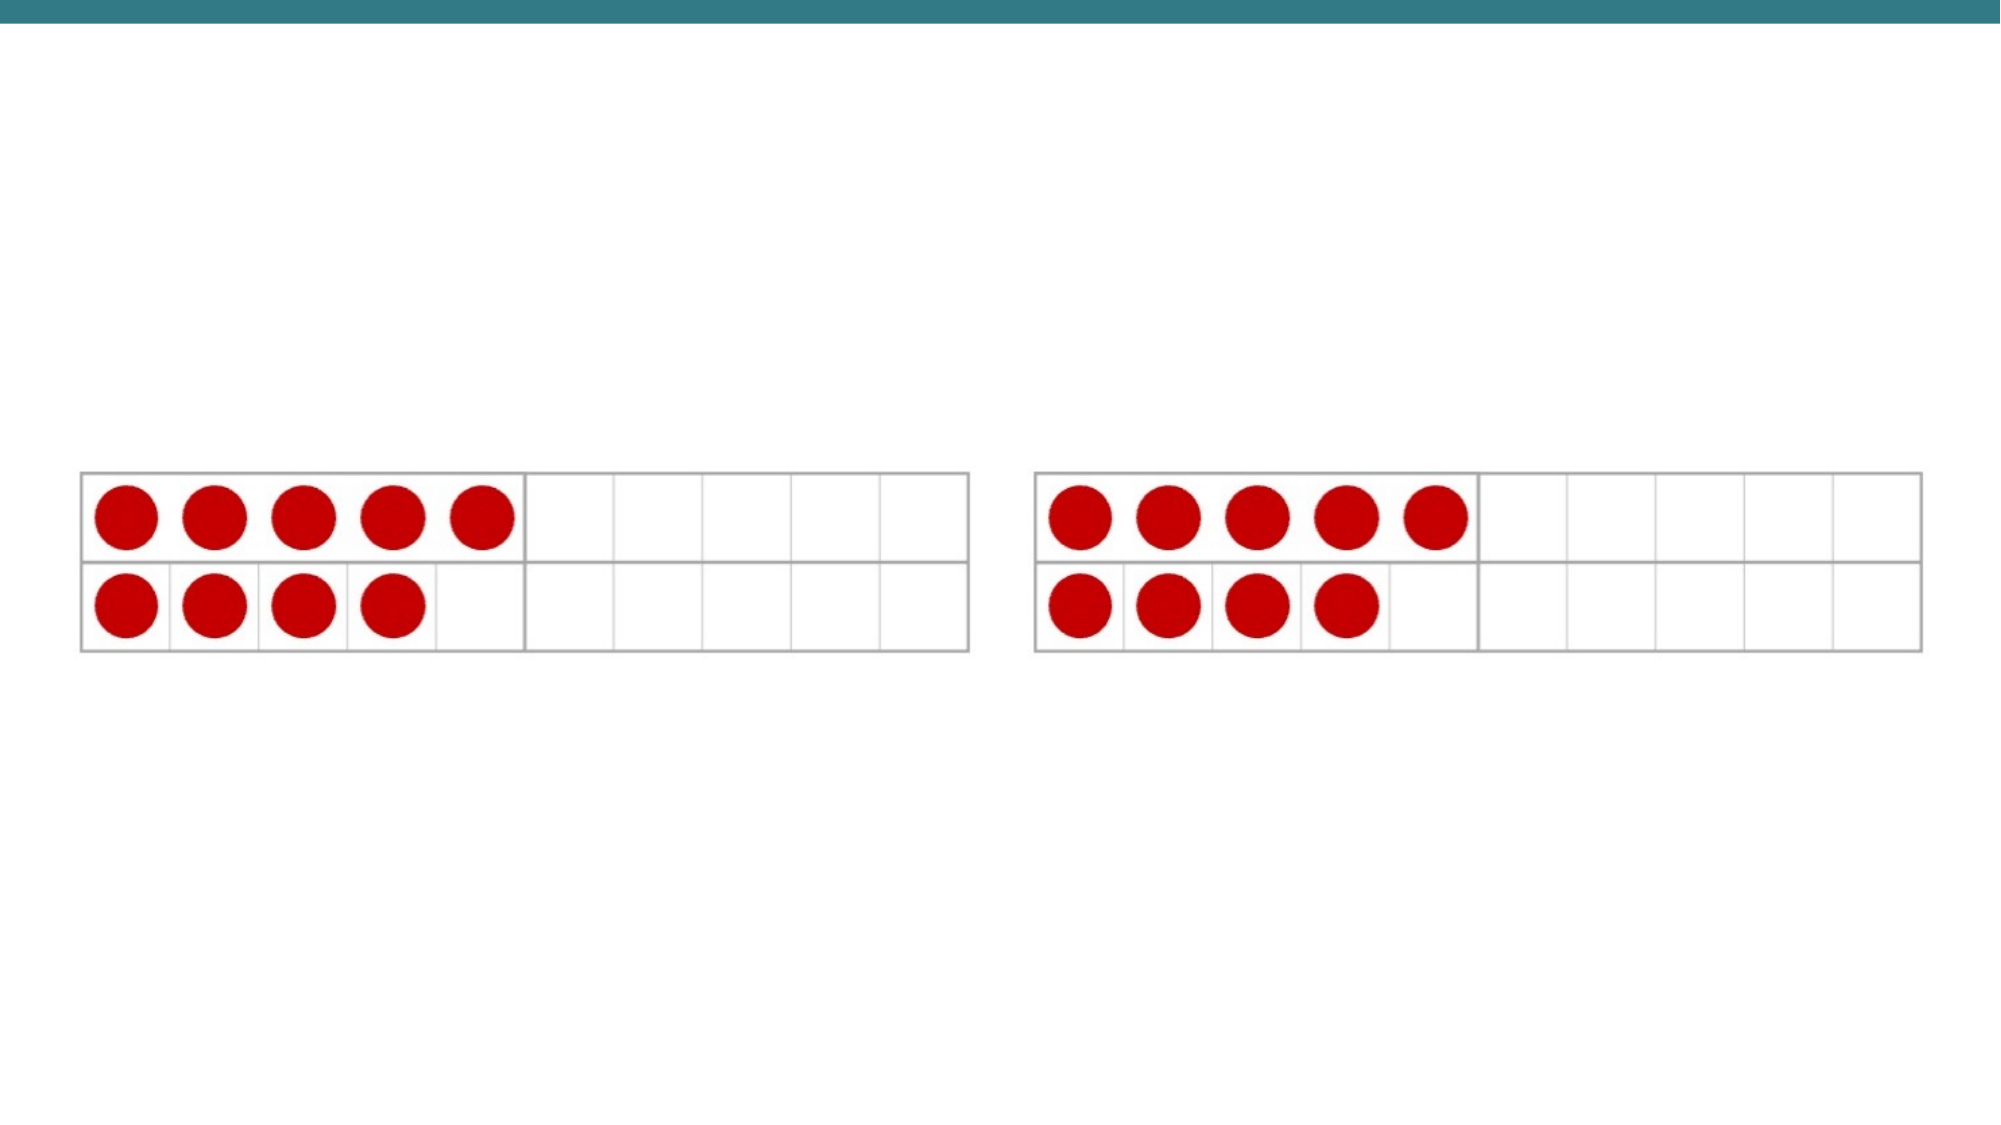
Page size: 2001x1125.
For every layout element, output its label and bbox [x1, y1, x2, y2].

picture [73, 465, 977, 660]
picture [1027, 465, 1931, 660]
